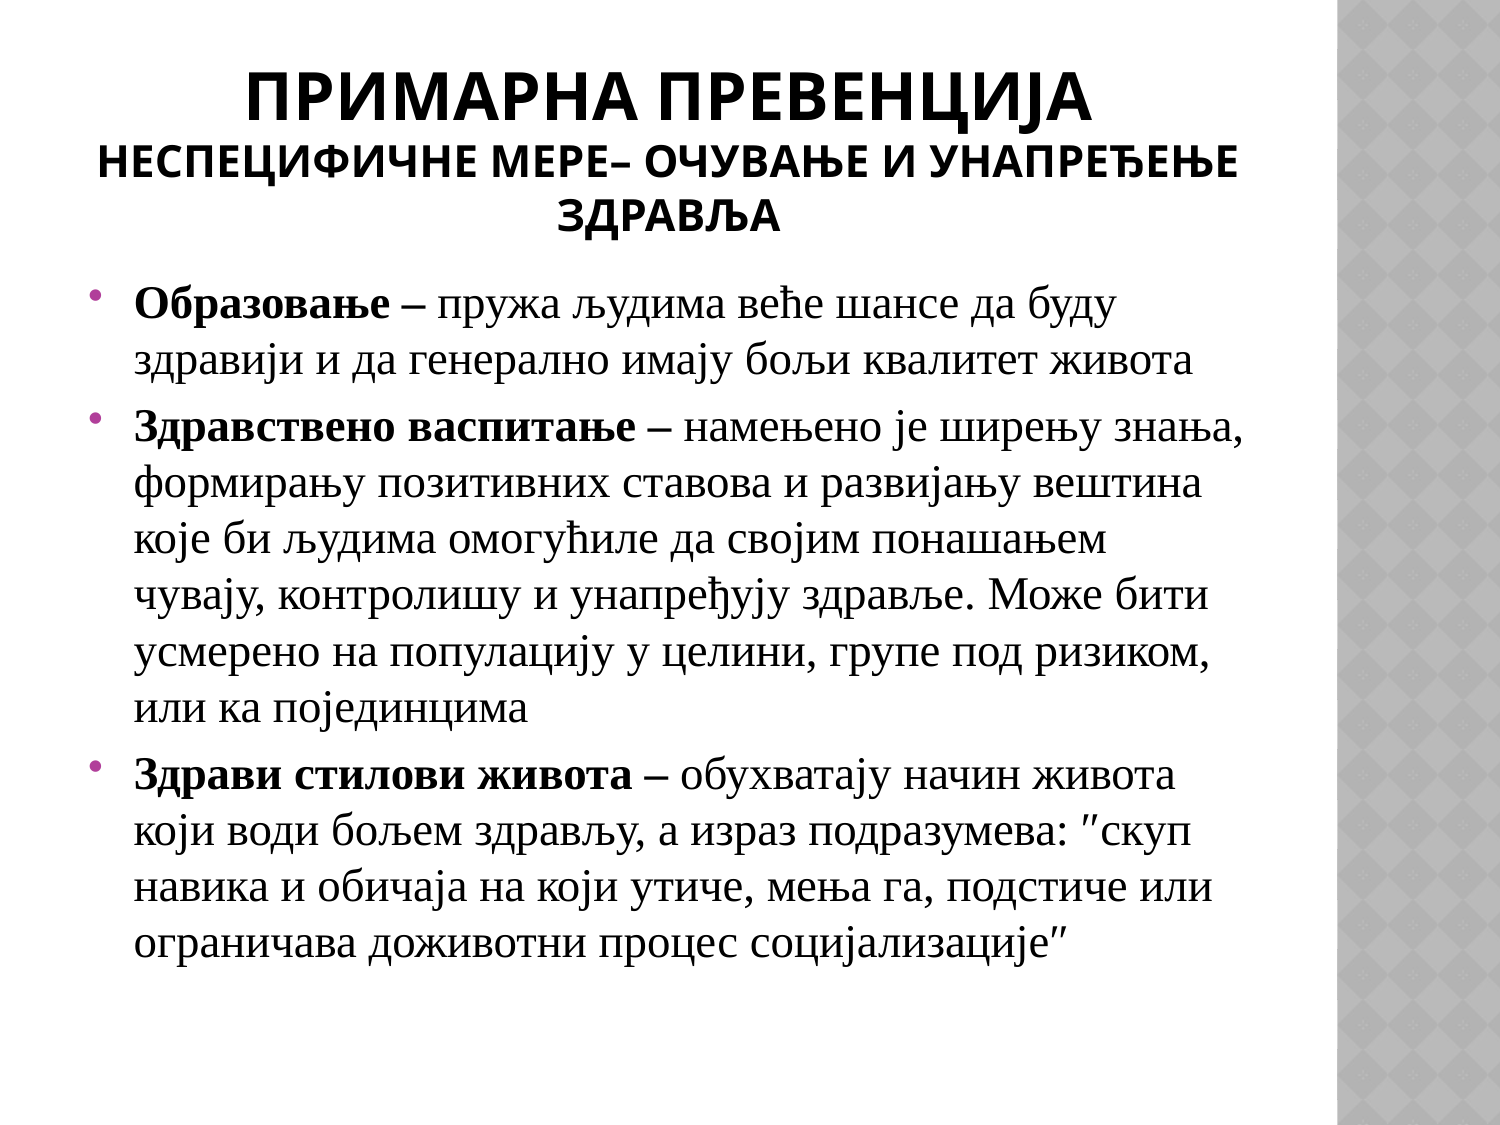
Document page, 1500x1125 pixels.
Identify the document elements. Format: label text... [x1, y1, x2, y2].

title Примарна превенција неспецифичне мере– очување и унапређење здравља [75, 52, 1263, 240]
list Образовање – пружа људима веће шансе да буду здравији и да генерално имају бољи квалитет живота Здравствено васпитање – намењено је ширењу знања, формирању позитивних ставова и развијању вештина које би људима омогућиле да својим понашањем чувају, контролишу и унапређују здравље. Може бити усмерено на популацију у целини, групе под ризиком, или ка појединцима Здрави стилови живота – обухватају начин живота који води бољем здрављу, а израз подразумева: ″скуп навика и обичаја на који утиче, мења га, подстиче или ограничава доживотни процес социјализације″ [75, 264, 1263, 1059]
